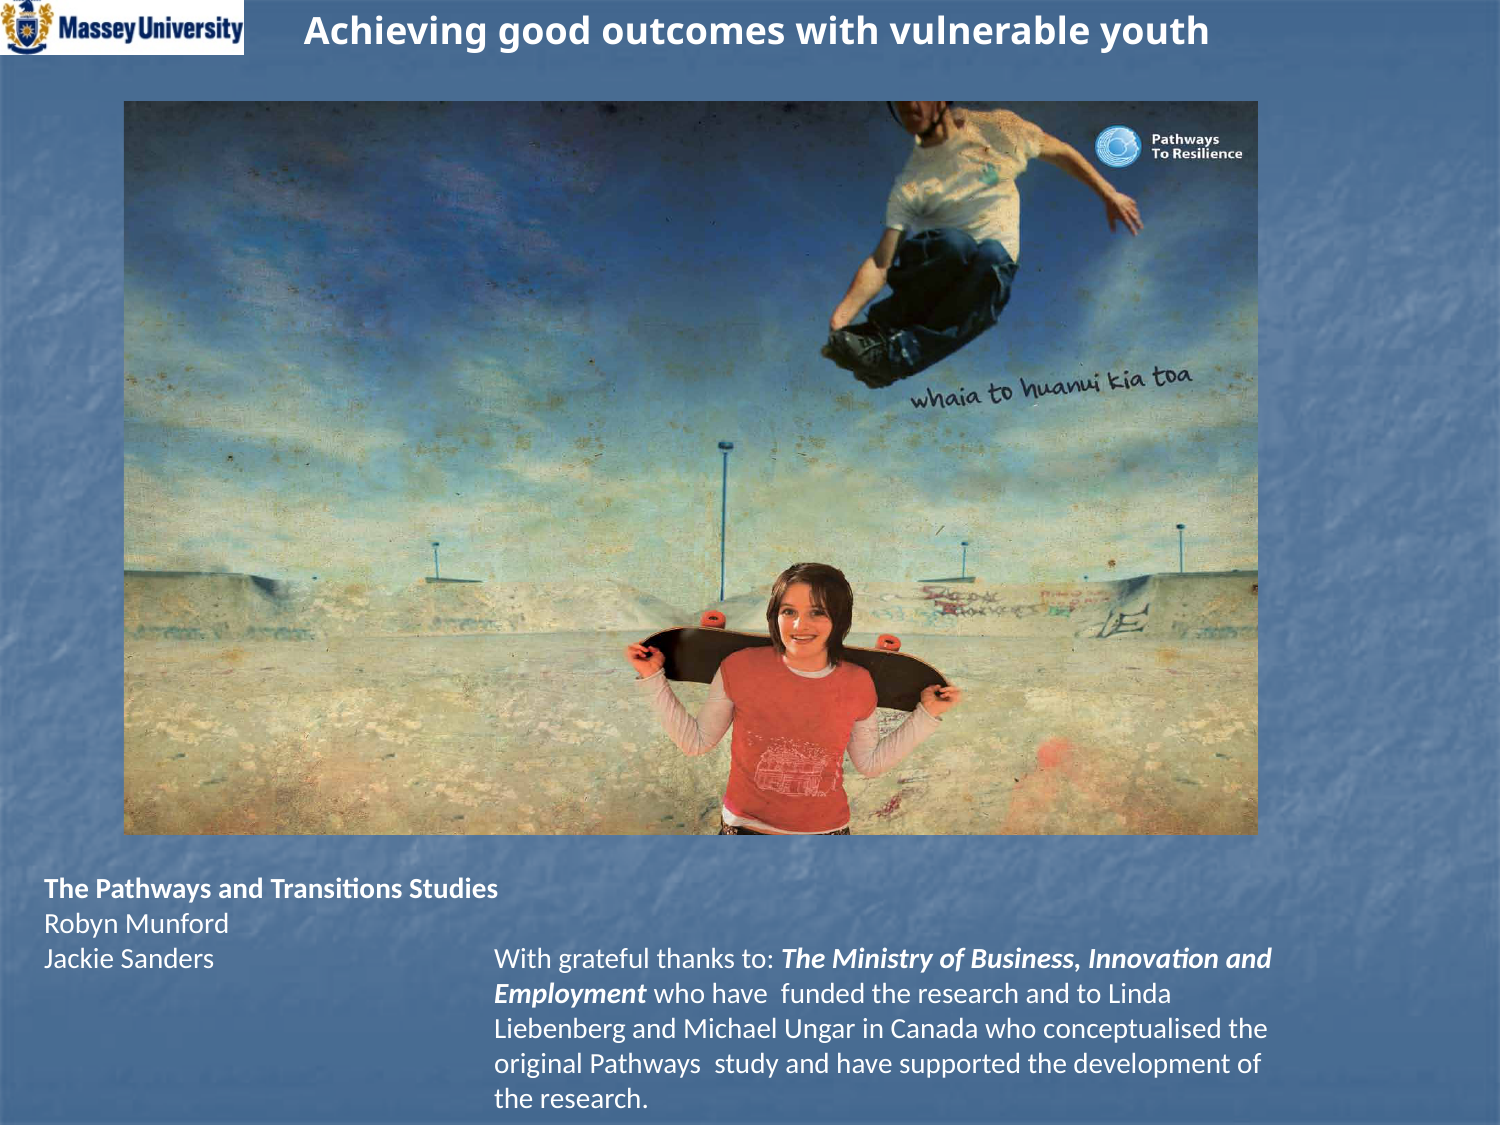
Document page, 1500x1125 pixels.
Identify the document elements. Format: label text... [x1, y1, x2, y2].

picture [123, 101, 1258, 835]
text_box The Pathways and Transitions Studies Robyn Munford Jackie Sanders With grateful thanks to: The Ministry of Business, Innovation and Employment who have funded the research and to Linda Liebenberg and Michael Ungar in Canada who conceptualised the original Pathways study and have supported the development of the research. [29, 862, 1294, 1122]
picture [0, 0, 244, 55]
text_box Achieving good outcomes with vulnerable youth [289, 0, 1270, 60]
